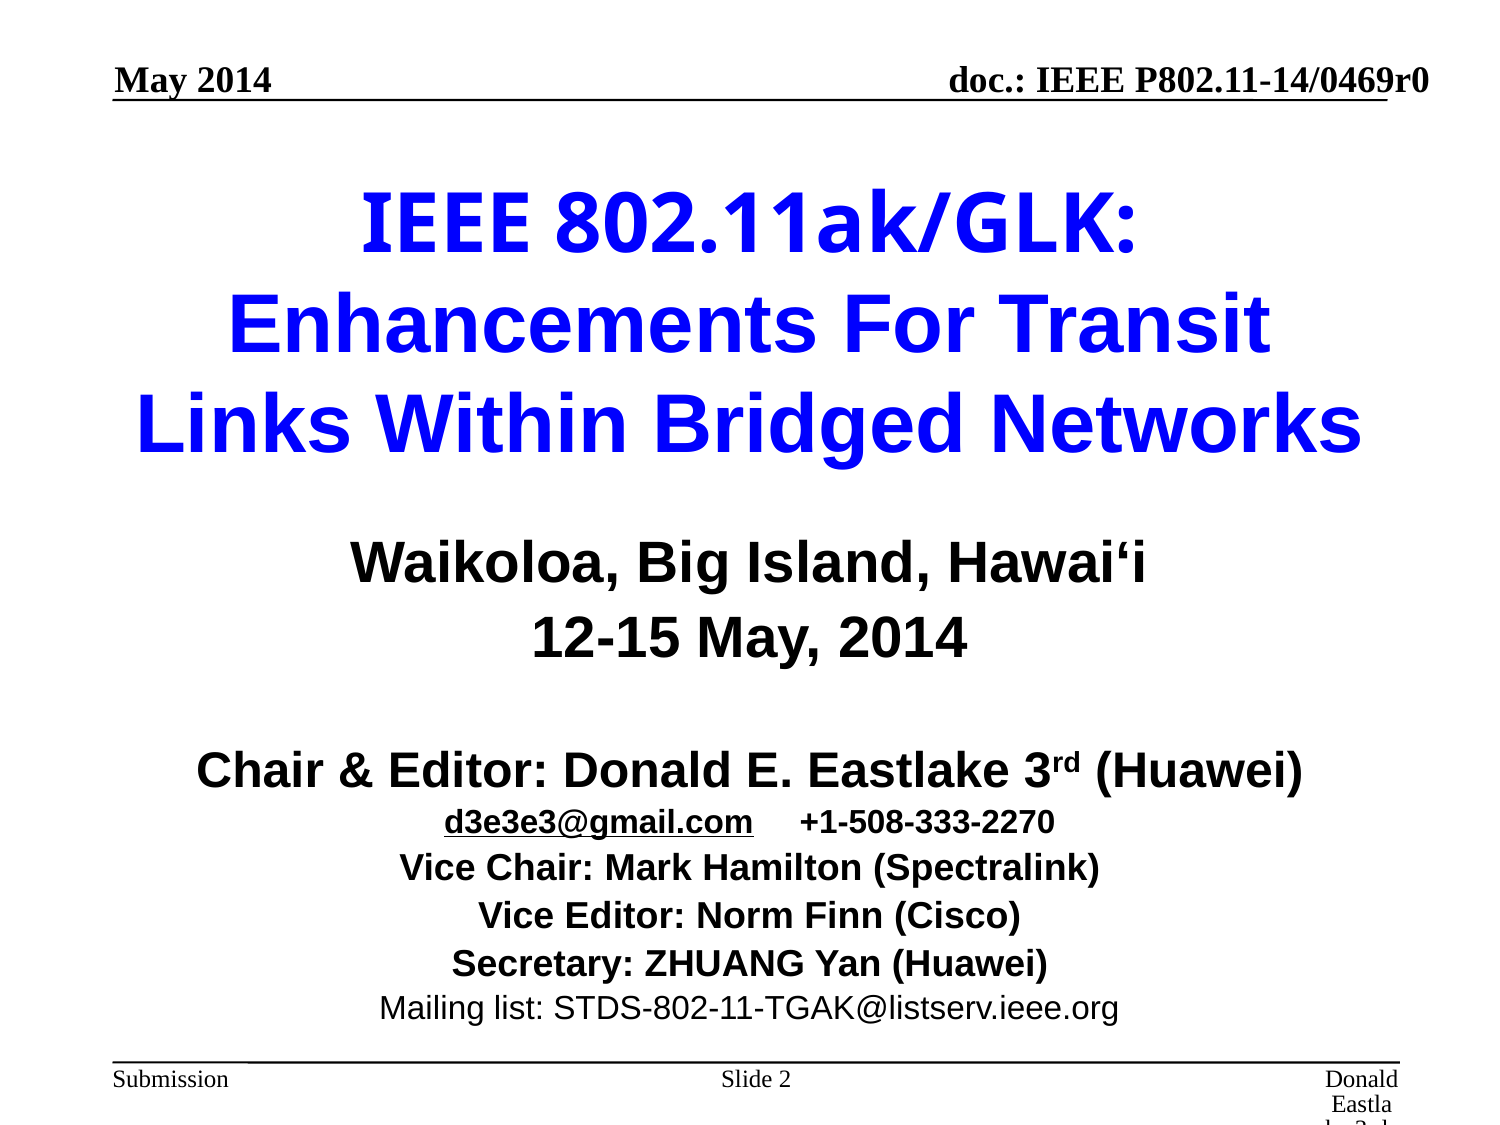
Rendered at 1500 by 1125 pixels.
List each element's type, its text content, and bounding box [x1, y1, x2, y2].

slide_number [114, 54, 290, 100]
footer Donald Eastlake 3rd, Huawei Technologies [1325, 1062, 1402, 1093]
slide_number Slide 2 [712, 1075, 800, 1093]
title IEEE 802.11ak/GLK: Enhancements For Transit Links Within Bridged Networks [112, 125, 1388, 513]
list Waikoloa, Big Island, Hawai‘i 12-15 May, 2014 Chair & Editor: Donald E. Eastlake 3rd (Huawei) d3e3e3@gmail.com +1-508-333-2270 Vice Chair: Mark Hamilton (Spectralink) Vice Editor: Norm Finn (Cisco) Secretary: ZHUANG Yan (Huawei) Mailing list: STDS-802-11-TGAK@listserv.ieee.org [99, 525, 1400, 1075]
